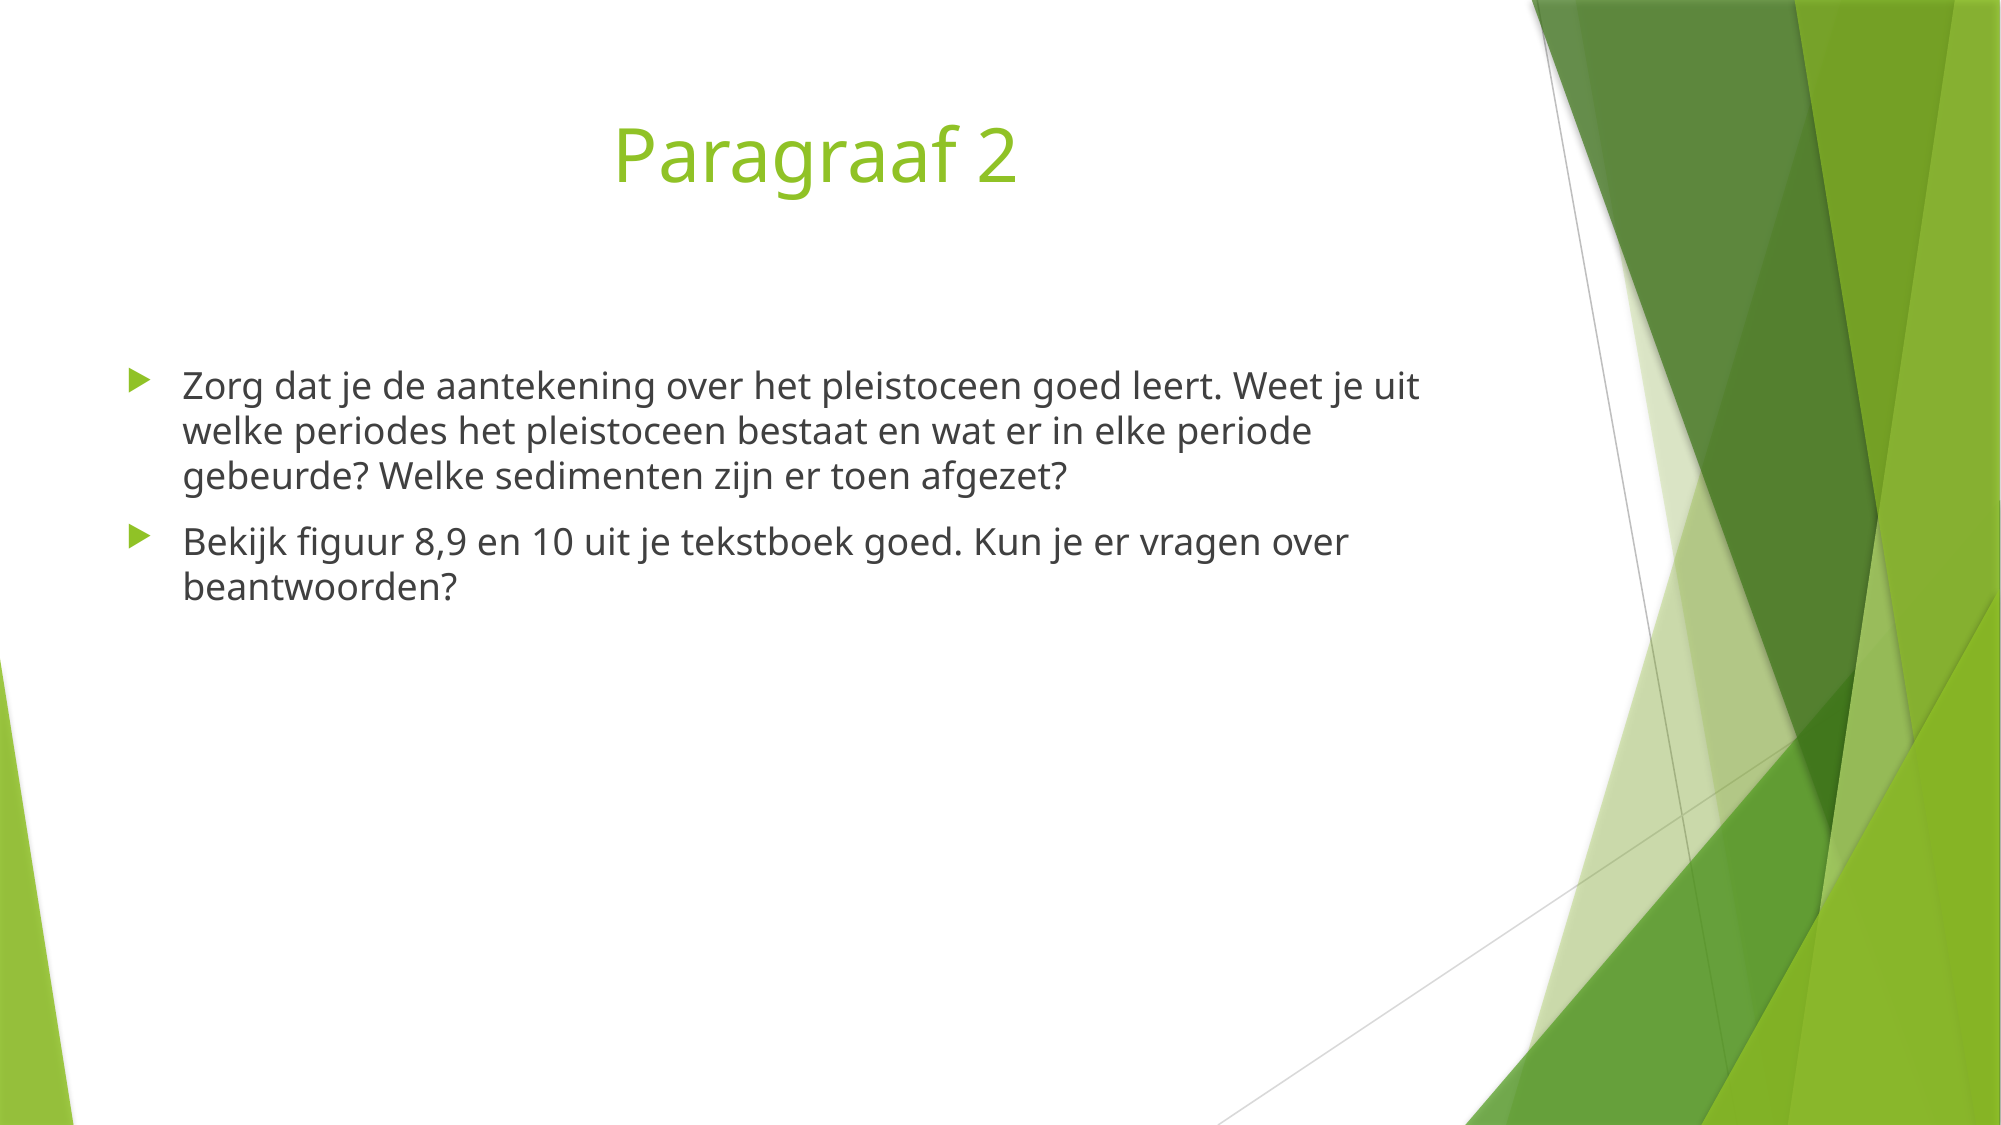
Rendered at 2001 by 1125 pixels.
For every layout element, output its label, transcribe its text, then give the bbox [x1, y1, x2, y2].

list Zorg dat je de aantekening over het pleistoceen goed leert. Weet je uit welke periodes het pleistoceen bestaat en wat er in elke periode gebeurde? Welke sedimenten zijn er toen afgezet? Bekijk figuur 8,9 en 10 uit je tekstboek goed. Kun je er vragen over beantwoorden? [111, 354, 1522, 992]
title Paragraaf 2 [111, 99, 1522, 317]
